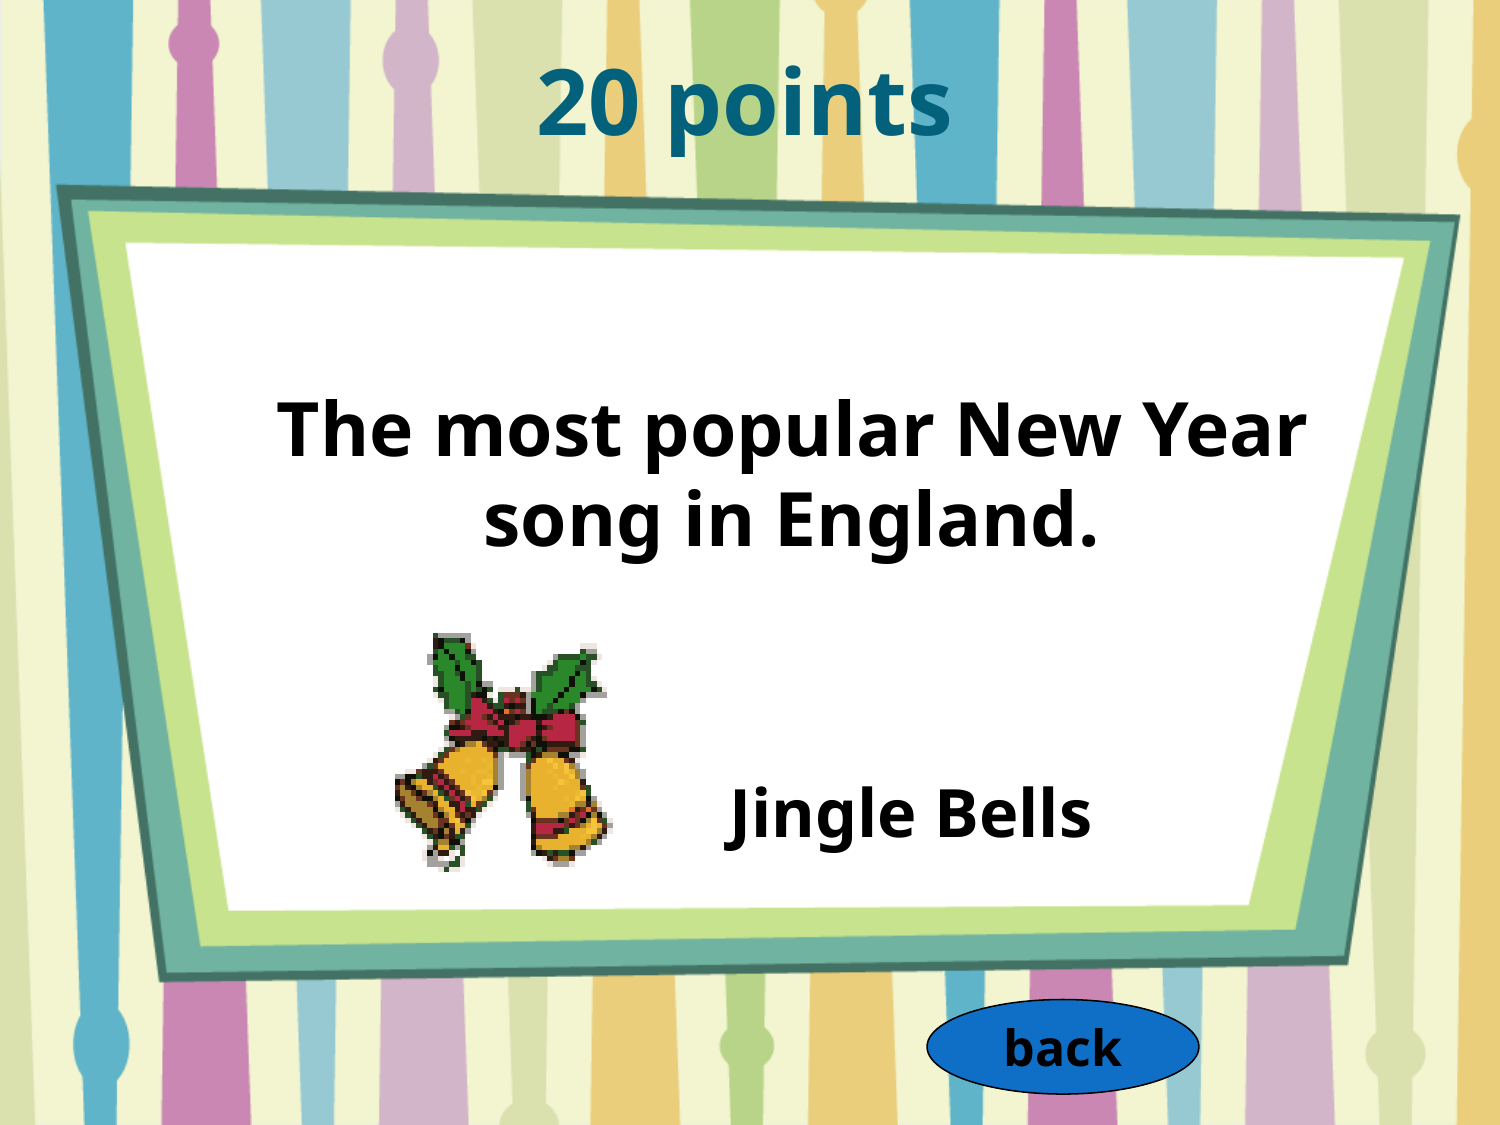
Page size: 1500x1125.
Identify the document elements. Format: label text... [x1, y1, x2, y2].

text_box Jingle Bells [714, 763, 1176, 858]
picture [0, 0, 1500, 1125]
list The most popular New Year song in England. [218, 373, 1330, 611]
text_box back [927, 999, 1199, 1095]
title 20 points [466, 0, 1024, 198]
